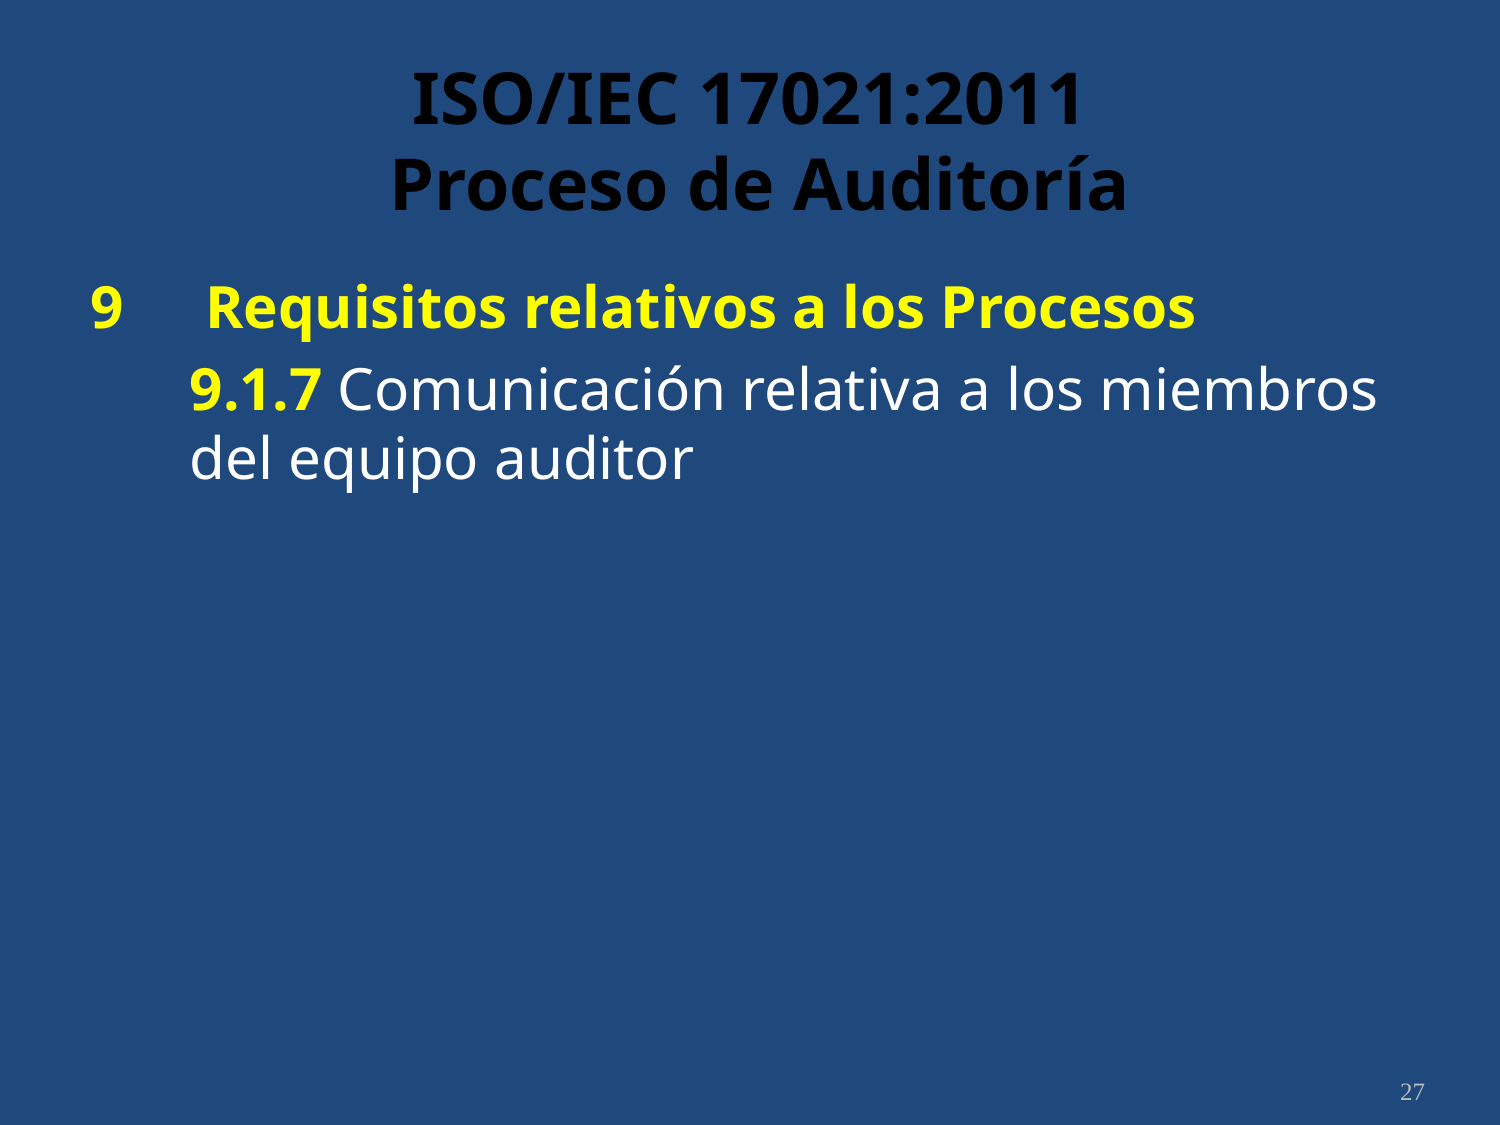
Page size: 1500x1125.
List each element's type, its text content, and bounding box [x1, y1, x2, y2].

list 9 Requisitos relativos a los Procesos 9.1.7 Comunicación relativa a los miembros del equipo auditor [74, 262, 1426, 1036]
title ISO/IEC 17021:2011 Proceso de Auditoría [75, 45, 1425, 233]
slide_number 27 [1299, 1052, 1425, 1113]
